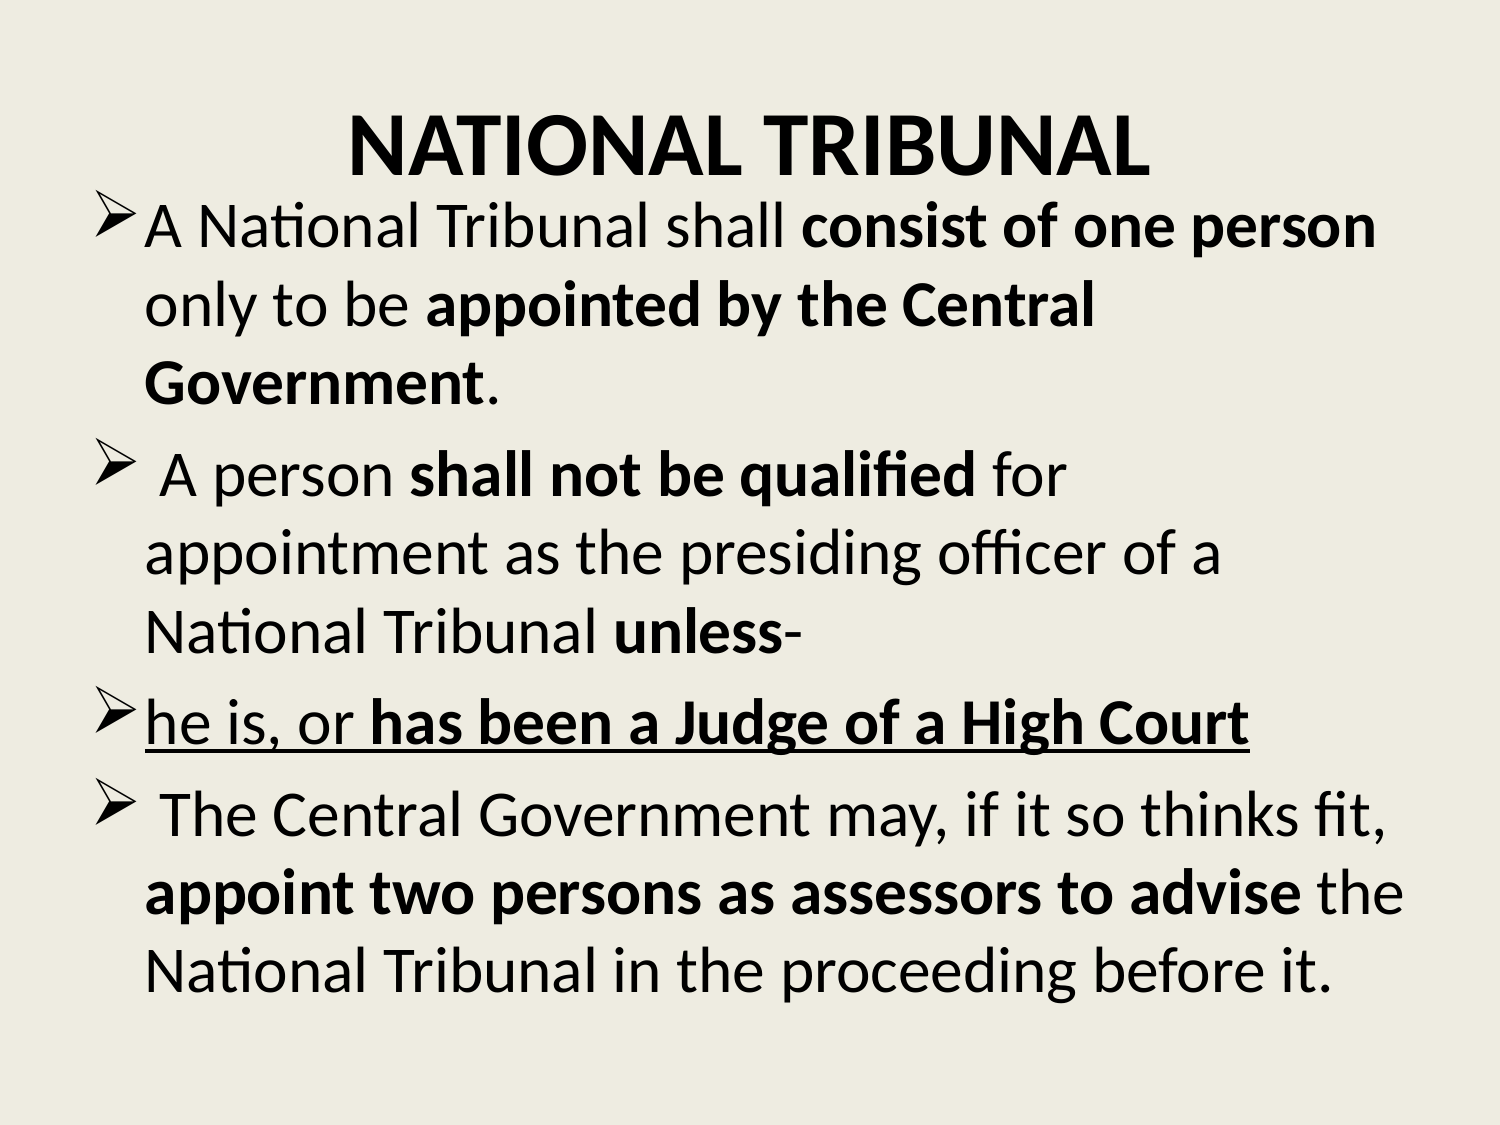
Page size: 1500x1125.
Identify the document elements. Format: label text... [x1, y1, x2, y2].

title NATIONAL TRIBUNAL [75, 45, 1425, 174]
list A National Tribunal shall consist of one person only to be appointed by the Central Government. A person shall not be qualified for appointment as the presiding officer of a National Tribunal unless- he is, or has been a Judge of a High Court The Central Government may, if it so thinks fit, appoint two persons as assessors to advise the National Tribunal in the proceeding before it. [75, 174, 1425, 1088]
